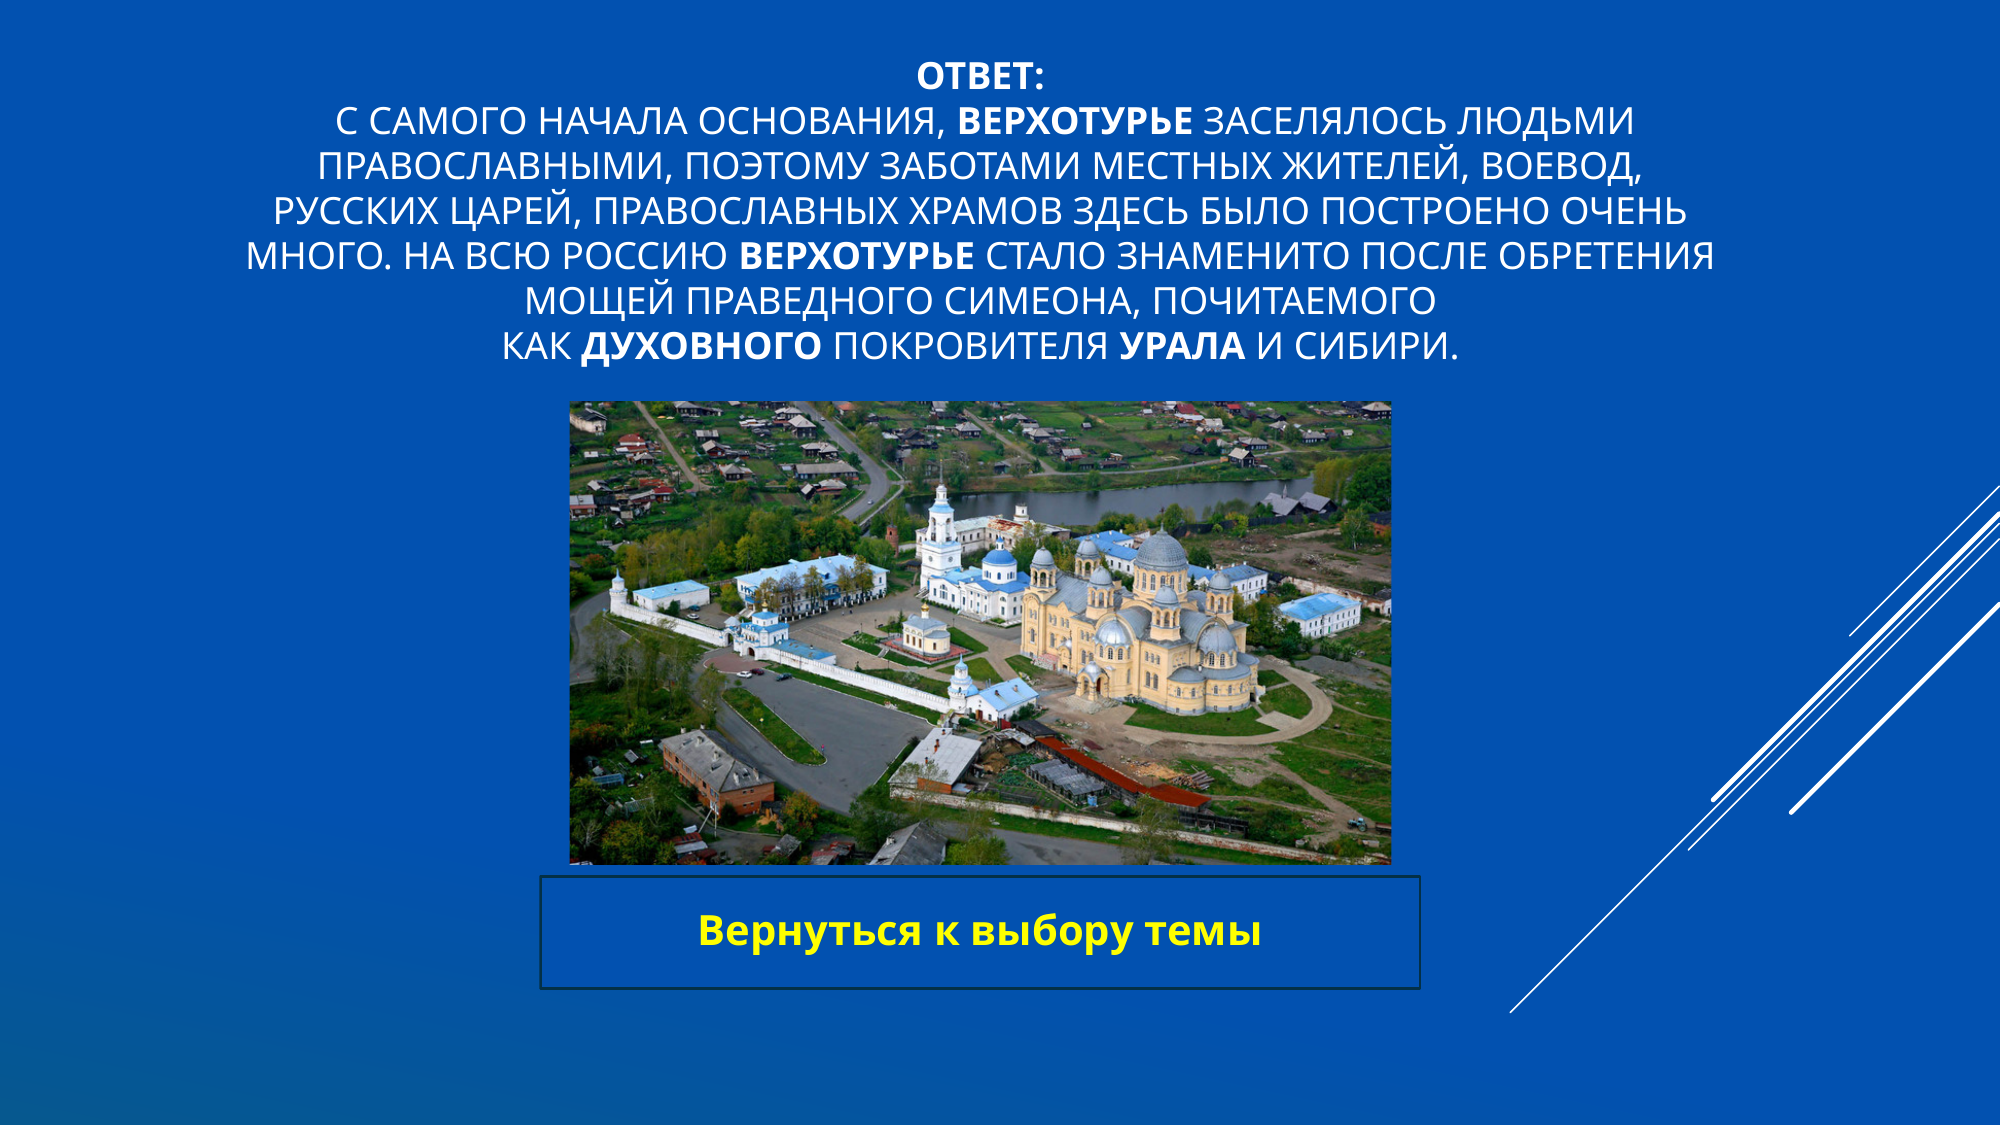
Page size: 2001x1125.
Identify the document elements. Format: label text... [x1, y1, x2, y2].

title Ответ: С самого начала основания, Верхотурье заселялось людьми православными, поэтому заботами местных жителей, воевод, русских царей, православных храмов здесь было построено очень много. На всю Россию Верхотурье стало знаменито после обретения мощей Праведного Симеона, почитаемого как духовного покровителя Урала и Сибири. [217, 0, 1744, 419]
picture [569, 401, 1392, 865]
